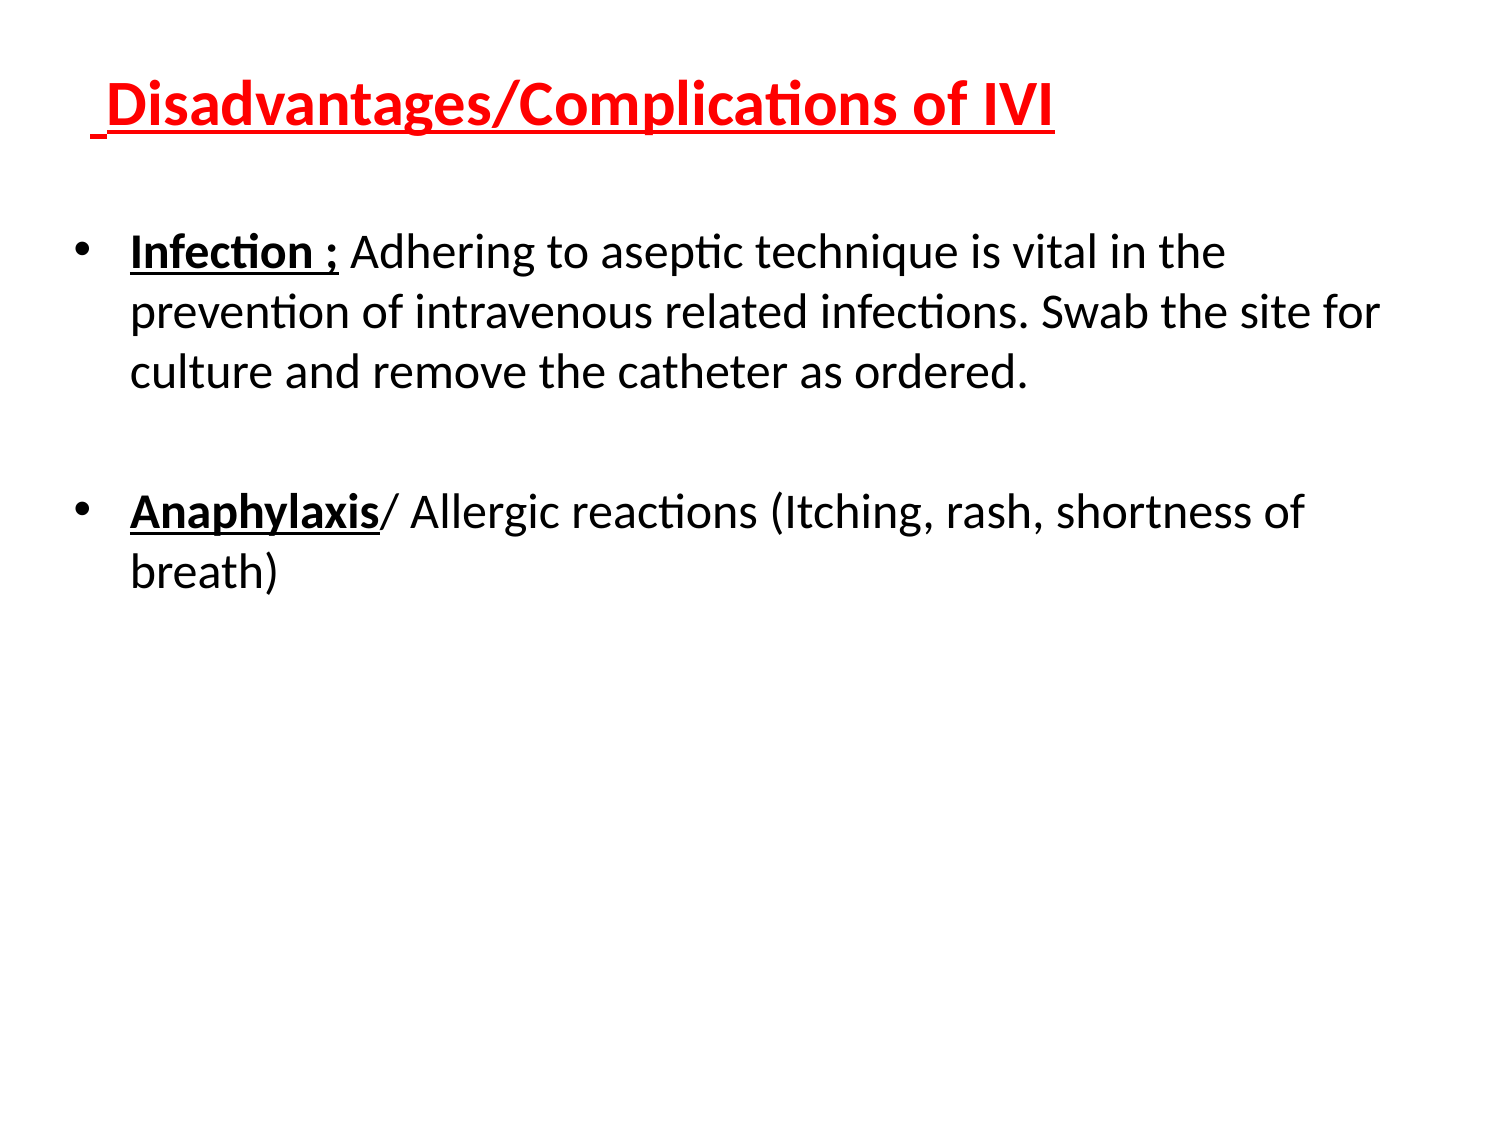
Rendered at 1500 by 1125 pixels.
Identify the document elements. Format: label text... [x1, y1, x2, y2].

title Disadvantages/Complications of IVI [75, 45, 1425, 233]
list Infection ; Adhering to aseptic technique is vital in the prevention of intravenous related infections. Swab the site for culture and remove the catheter as ordered. Anaphylaxis/ Allergic reactions (Itching, rash, shortness of breath) [58, 140, 1409, 883]
